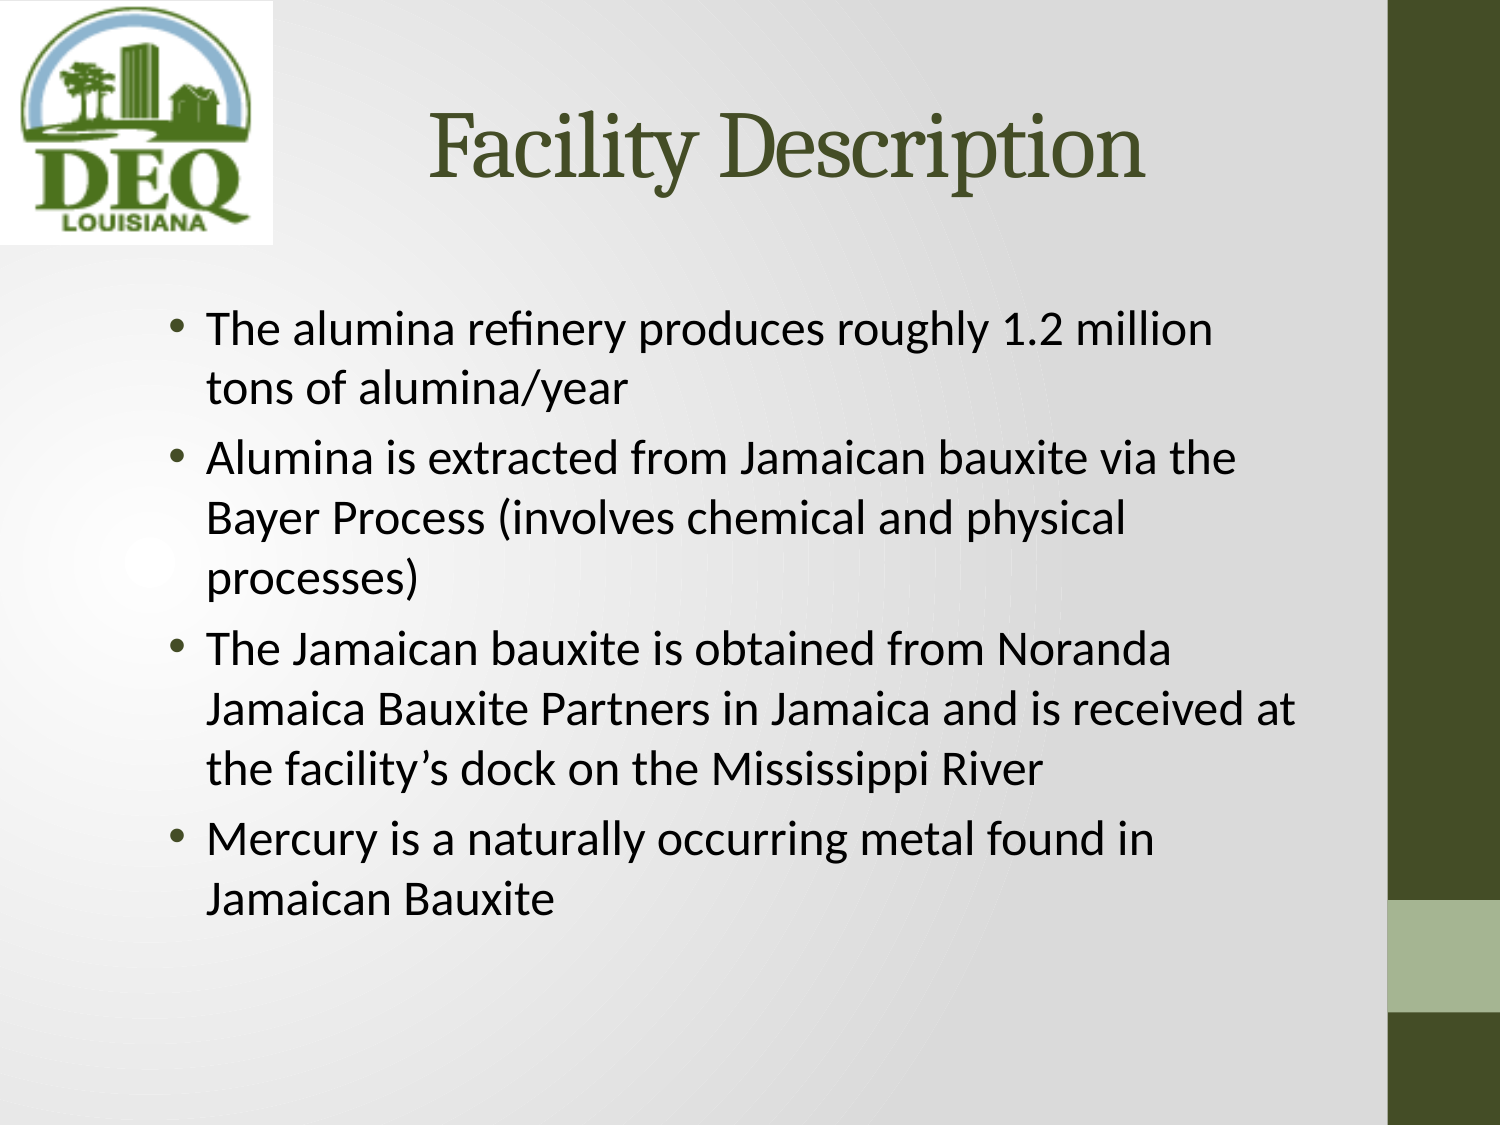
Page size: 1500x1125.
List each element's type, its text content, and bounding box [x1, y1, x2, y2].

picture [0, 1, 274, 245]
list The alumina refinery produces roughly 1.2 million tons of alumina/year Alumina is extracted from Jamaican bauxite via the Bayer Process (involves chemical and physical processes) The Jamaican bauxite is obtained from Noranda Jamaica Bauxite Partners in Jamaica and is received at the facility’s dock on the Mississippi River Mercury is a naturally occurring metal found in Jamaican Bauxite [134, 287, 1313, 1075]
title Facility Description [285, 45, 1325, 233]
